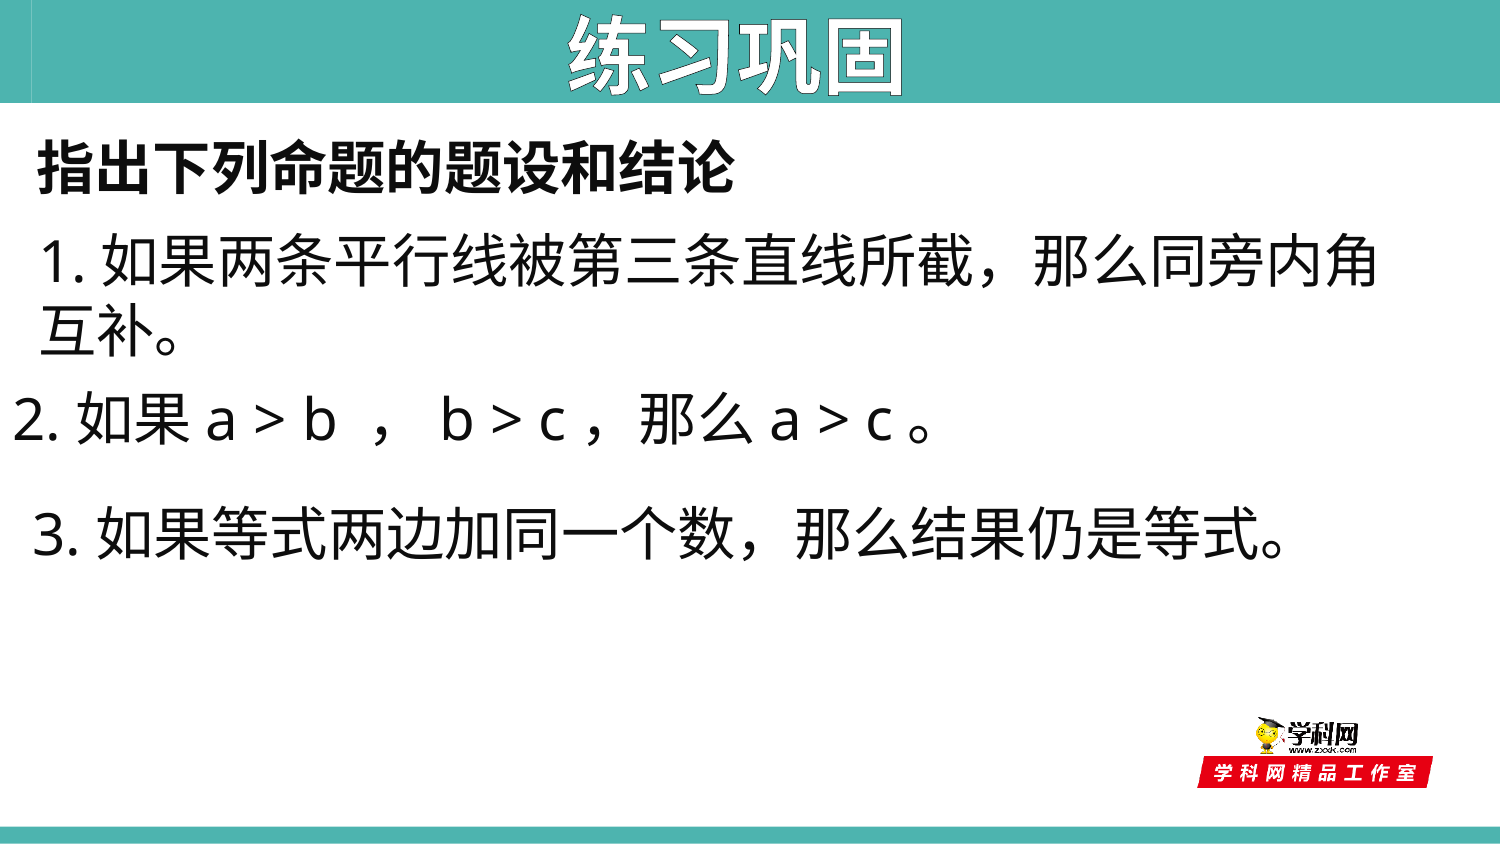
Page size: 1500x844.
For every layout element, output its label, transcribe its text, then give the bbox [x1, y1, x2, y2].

text_box 2.如果a > b ，b > c，那么a > c。 [0, 374, 981, 460]
text_box 指出下列命题的题设和结论 [21, 123, 751, 209]
picture [1197, 756, 1433, 788]
text_box 练习巩固 [554, 0, 920, 111]
picture [1256, 717, 1358, 754]
text_box 1.如果两条平行线被第三条直线所截，那么同旁内角互补。 [23, 216, 1447, 372]
text_box 3.如果等式两边加同一个数，那么结果仍是等式。 [17, 489, 1388, 575]
